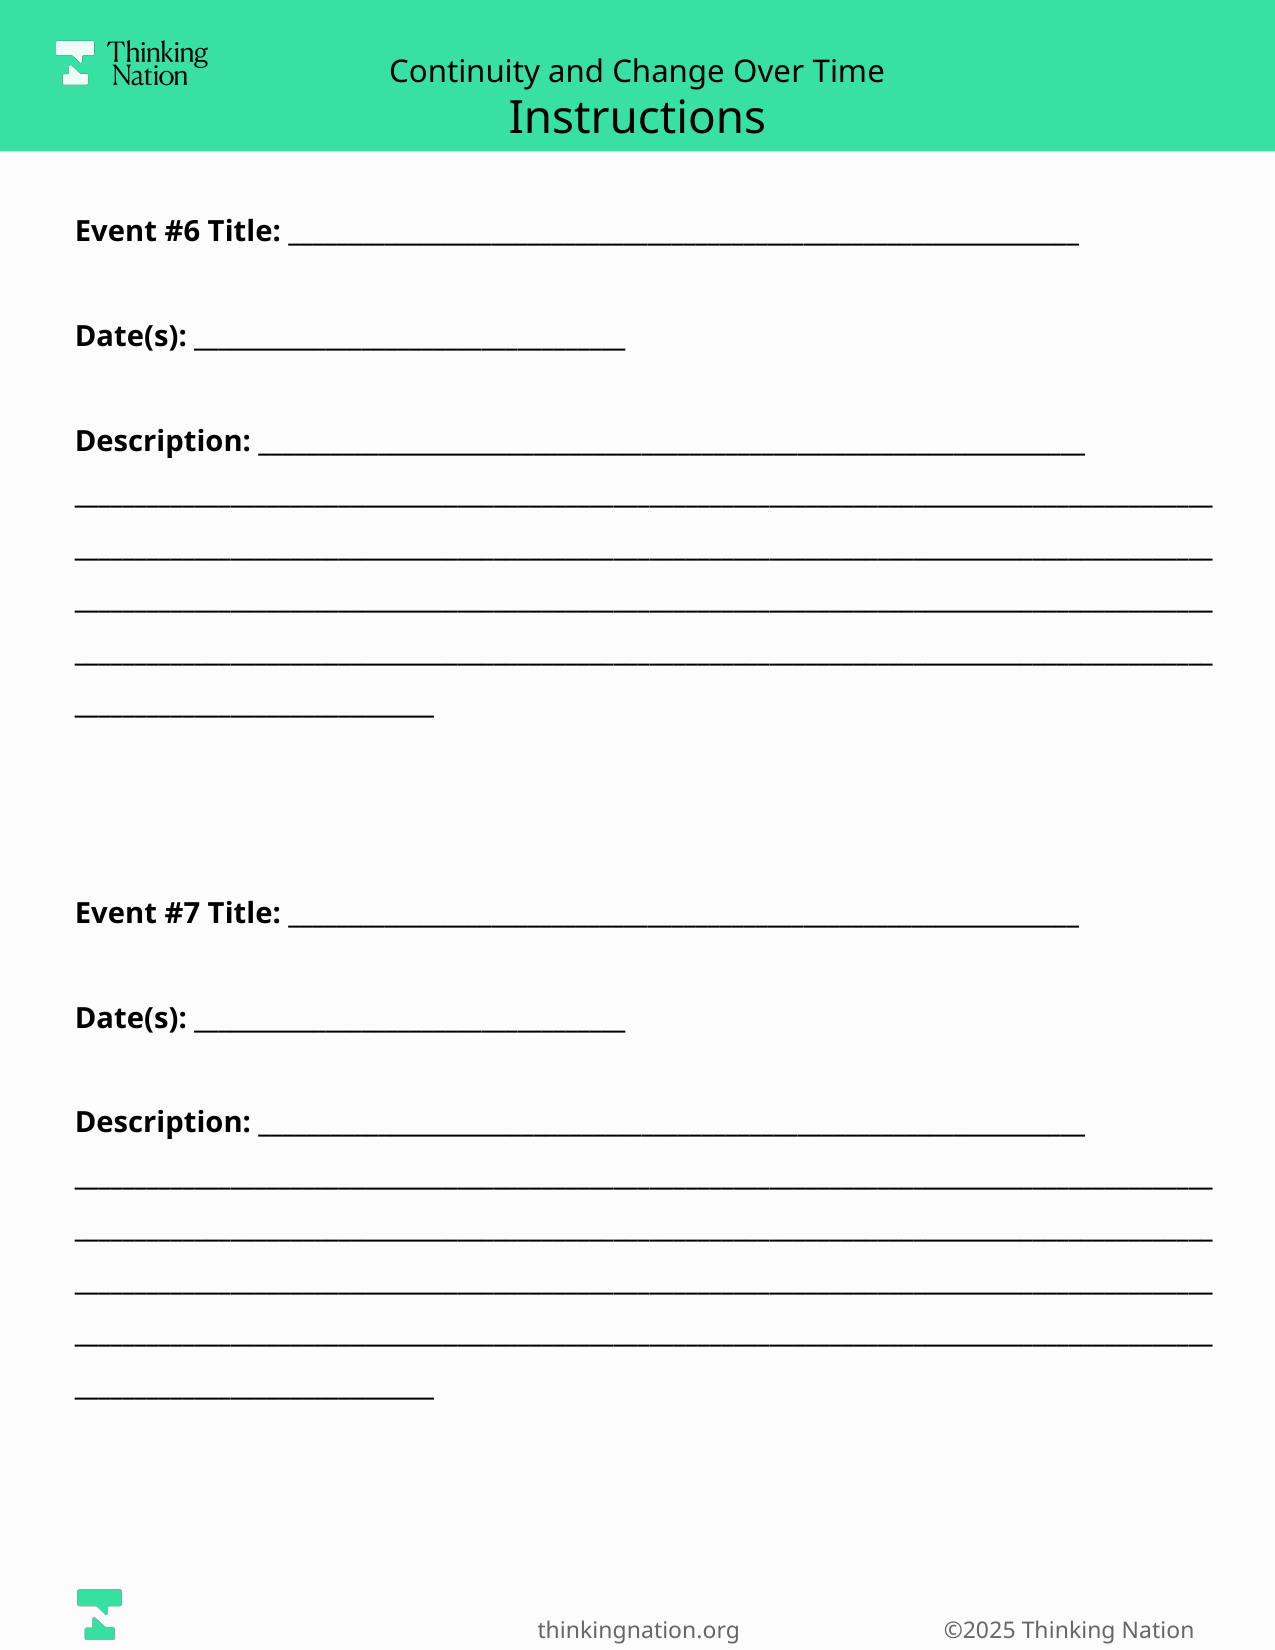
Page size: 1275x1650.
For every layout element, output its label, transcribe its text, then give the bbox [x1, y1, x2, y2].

text_box thinkingnation.org [488, 1599, 790, 1650]
picture [38, 26, 213, 99]
text_box ©2025 Thinking Nation [909, 1599, 1211, 1650]
text_box Continuity and Change Over Time Instructions [0, 0, 1275, 152]
text_box Event #6 Title: __________________________________________________________________ Date(s): ____________________________________ Description: _____________________________________________________________________ __________________________________________________________________________________________________________________________________________________________________________________________________________________________________________________________________________________________________________________________________________________________________________________________________________________________ Event #7 Title: __________________________________________________________________ Date(s): ____________________________________ Description: _____________________________________________________________________ __________________________________________________________________________________________________________________________________________________________________________________________________________________________________________________________________________________________________________________________________________________________________________________________________________________________ [59, 179, 1236, 1580]
picture [63, 1578, 135, 1650]
